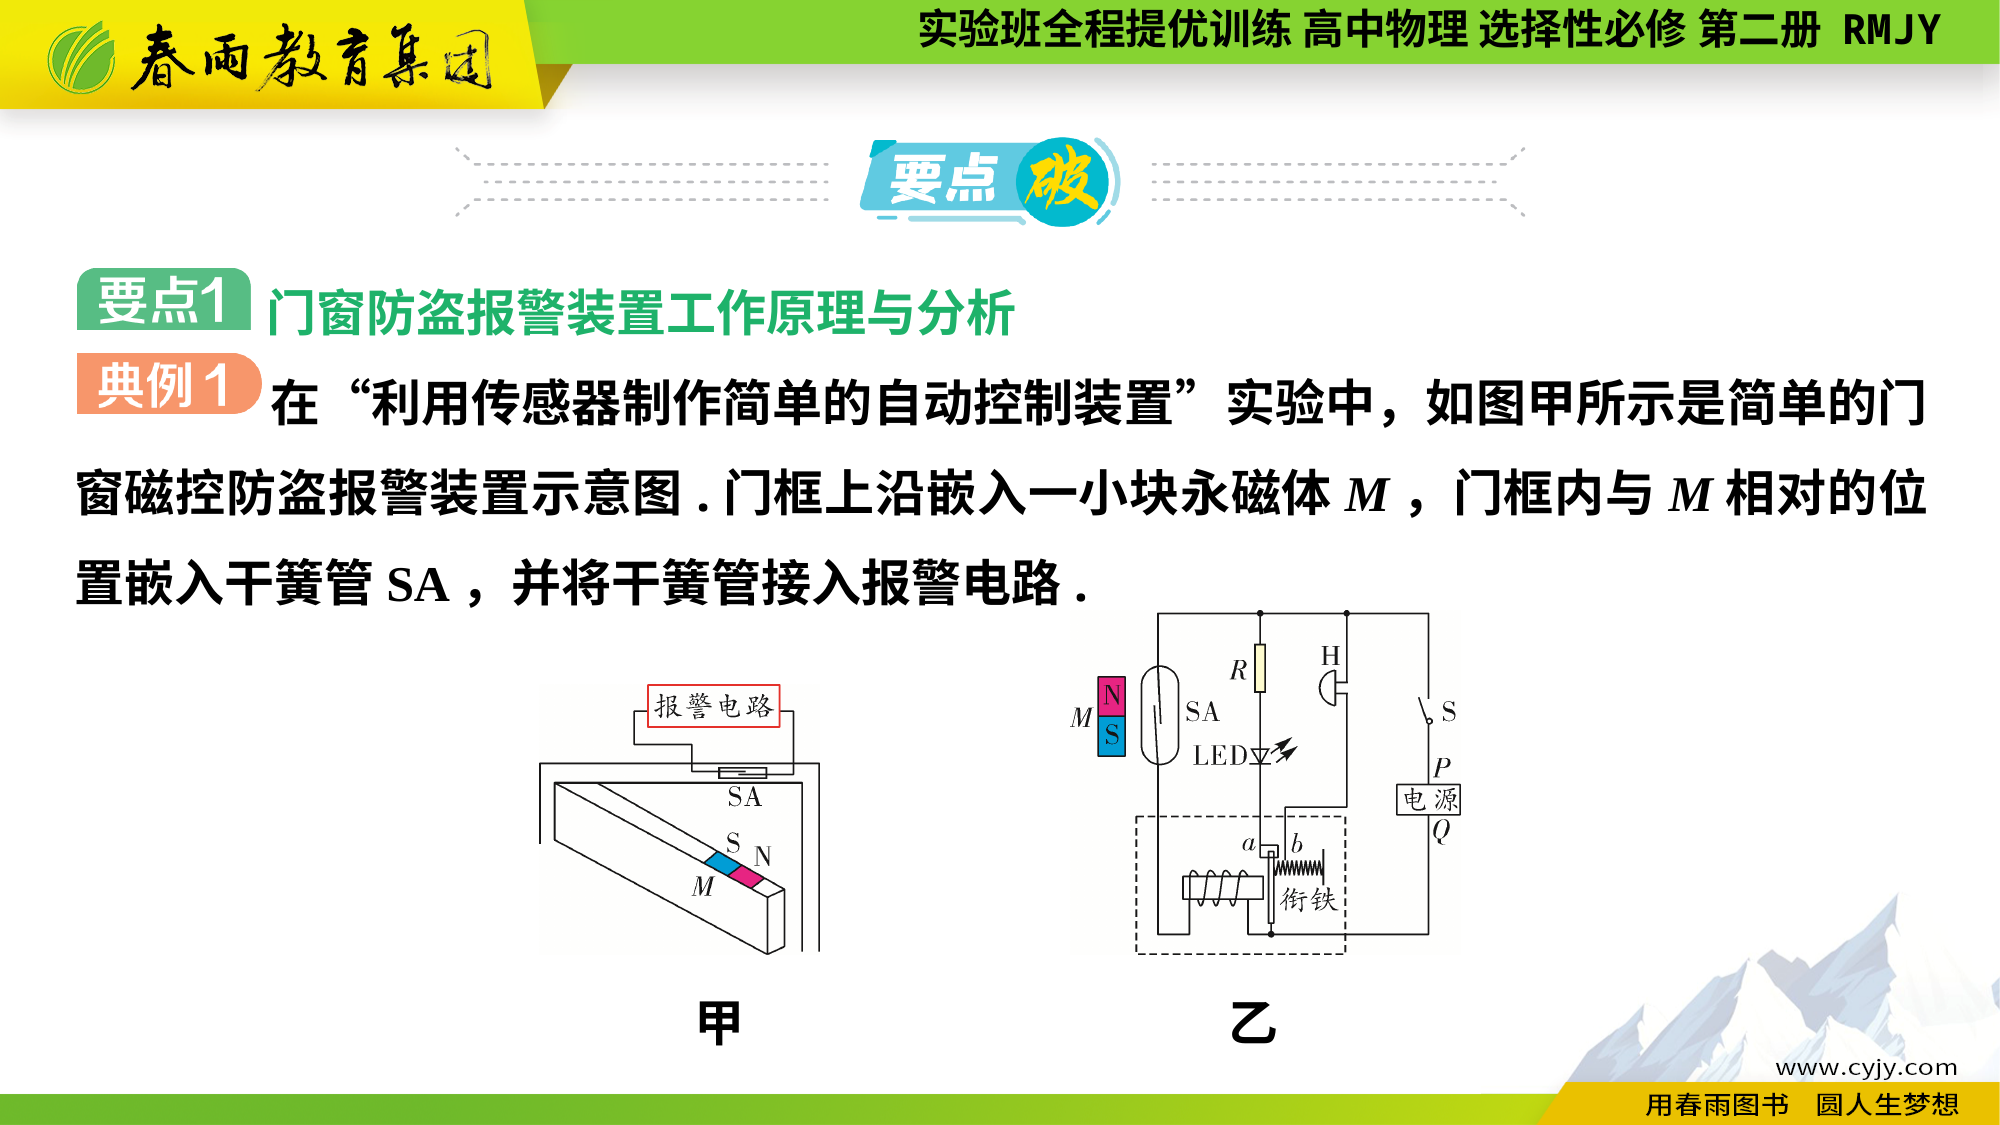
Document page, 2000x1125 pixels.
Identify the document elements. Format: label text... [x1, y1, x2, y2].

picture [0, 0, 2000, 1125]
text_box 甲 乙 [679, 954, 1449, 1059]
list 门窗防盗报警装置工作原理与分析 在“利用传感器制作简单的自动控制装置”实验中，如图甲所示是简单的门窗磁控防盗报警装置示意图.门框上沿嵌入一小块永磁体M，门框内与M相对的位置嵌入干簧管SA，并将干簧管接入报警电路. [59, 243, 1944, 611]
